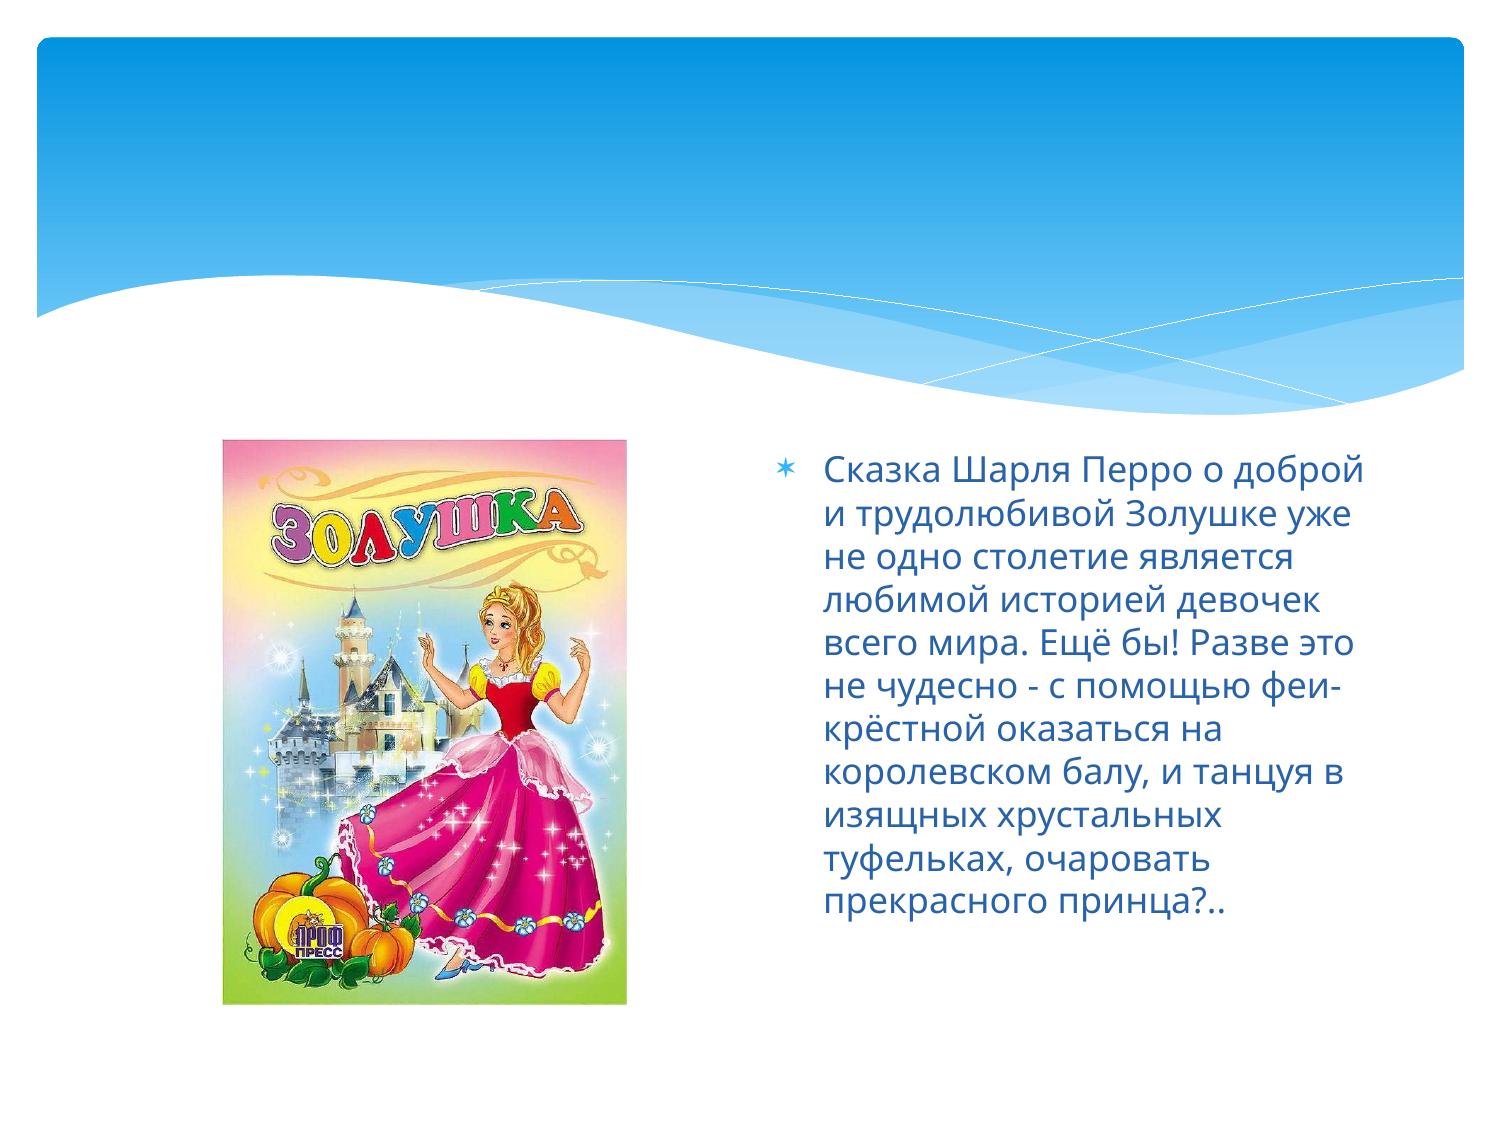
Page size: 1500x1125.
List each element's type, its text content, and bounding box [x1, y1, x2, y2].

list Сказка Шарля Перро о доброй и трудолюбивой Золушке уже не одно столетие является любимой историей девочек всего мира. Ещё бы! Разве это не чудесно - с помощью феи-крёстной оказаться на королевском балу, и танцуя в изящных хрустальных туфельках, очаровать прекрасного принца?.. [761, 439, 1389, 1005]
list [222, 439, 627, 1006]
